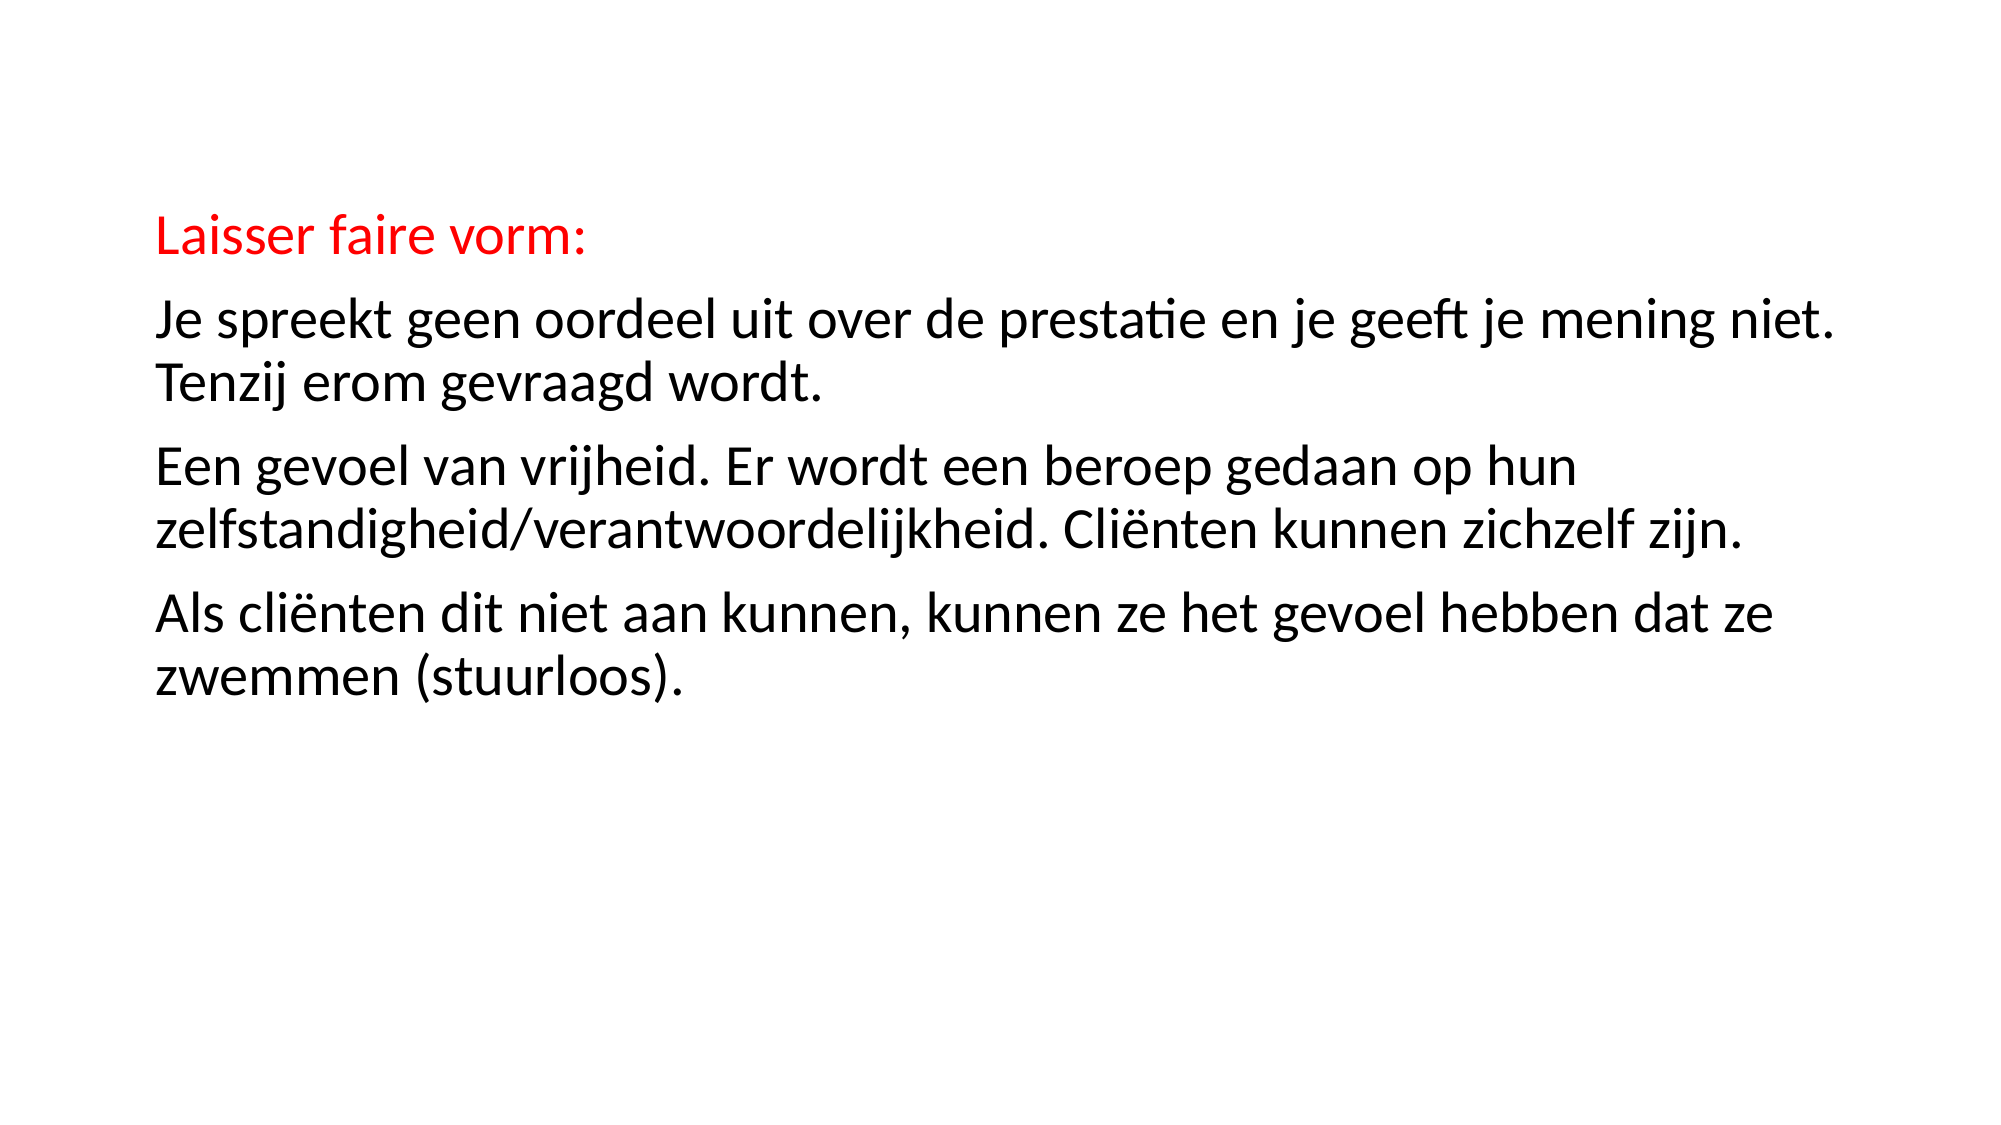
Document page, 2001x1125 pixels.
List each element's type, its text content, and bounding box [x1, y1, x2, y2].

list Laisser faire vorm: Je spreekt geen oordeel uit over de prestatie en je geeft je mening niet. Tenzij erom gevraagd wordt. Een gevoel van vrijheid. Er wordt een beroep gedaan op hun zelfstandigheid/verantwoordelijkheid. Cliënten kunnen zichzelf zijn. Als cliënten dit niet aan kunnen, kunnen ze het gevoel hebben dat ze zwemmen (stuurloos). [140, 197, 1866, 911]
